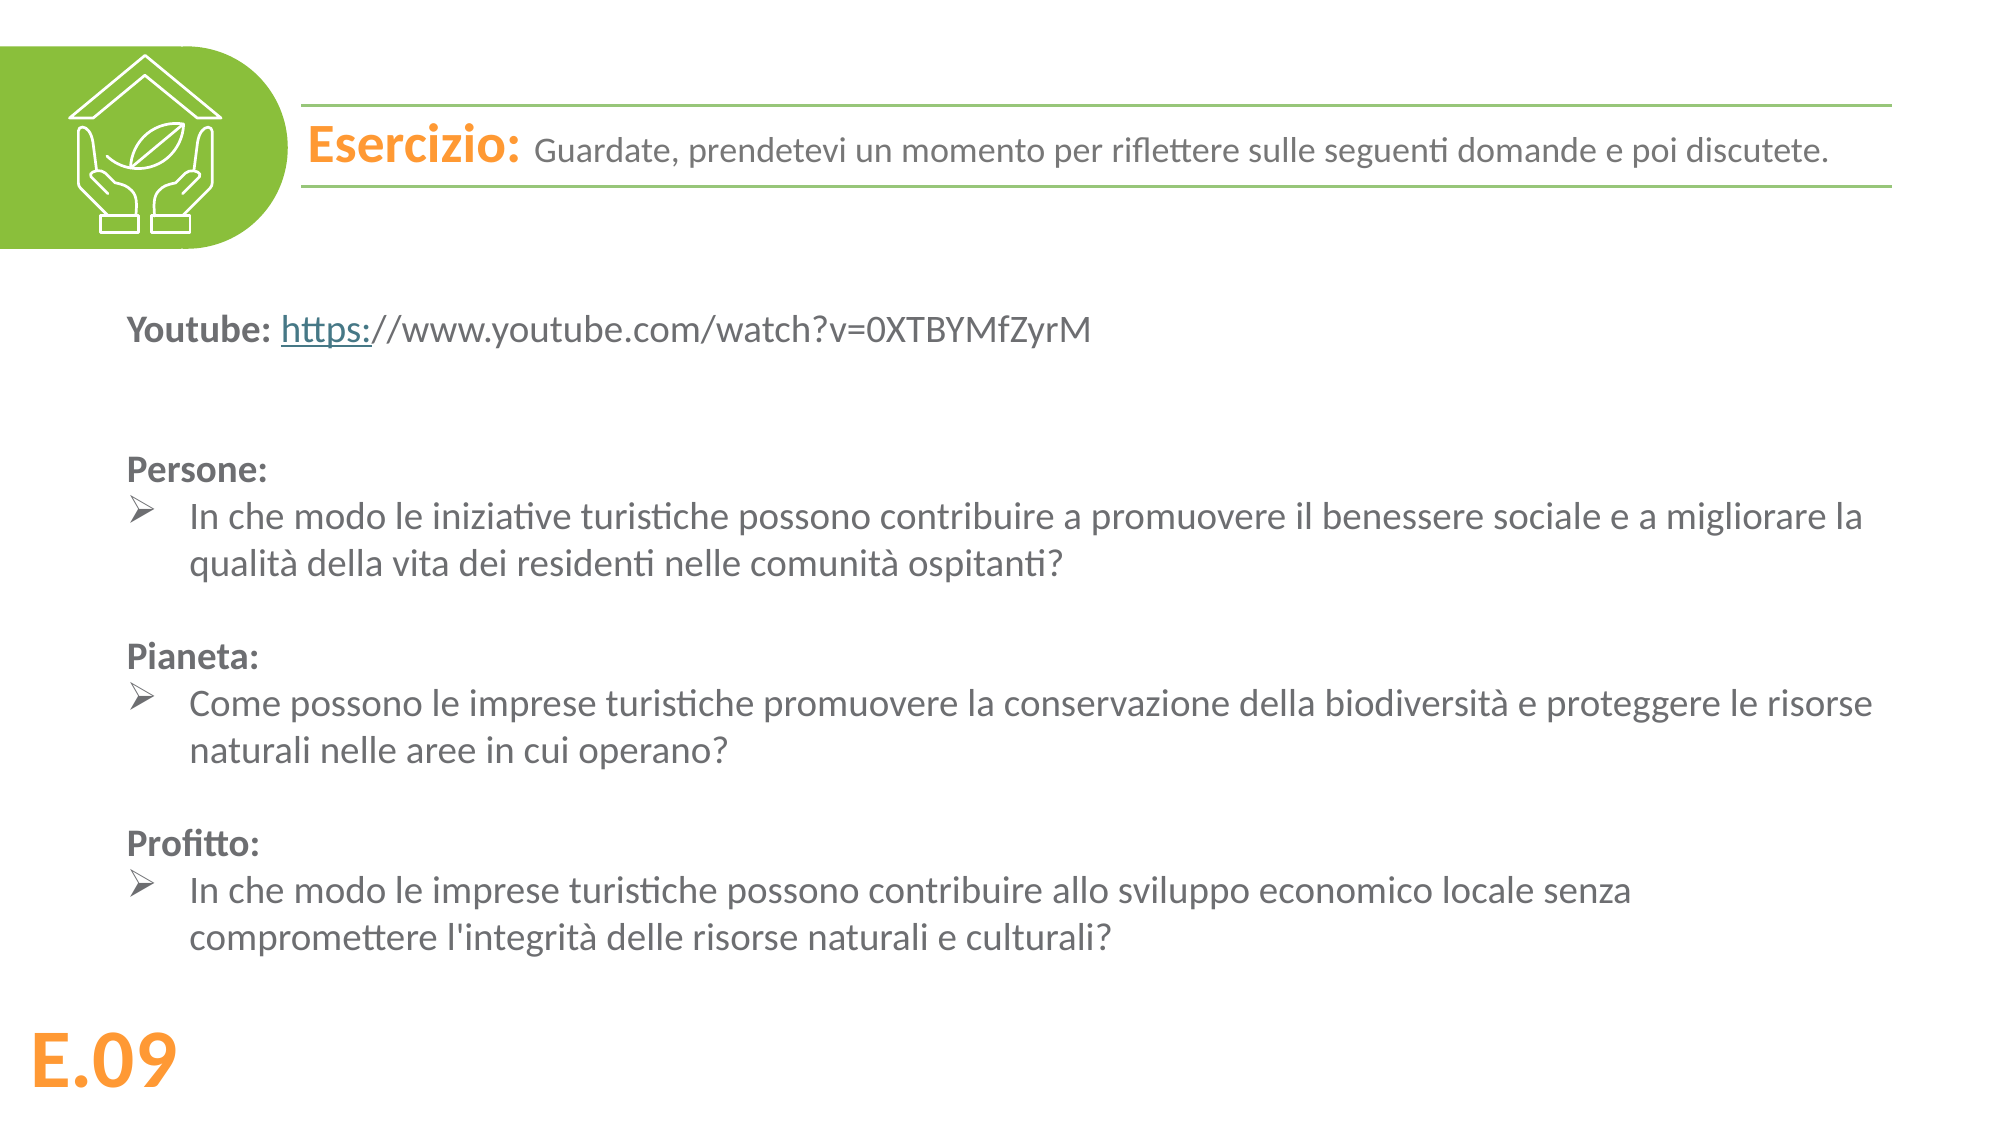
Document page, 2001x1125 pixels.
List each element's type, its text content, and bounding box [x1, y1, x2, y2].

list Youtube: https://www.youtube.com/watch?v=0XTBYMfZyrM Persone: In che modo le iniziative turistiche possono contribuire a promuovere il benessere sociale e a migliorare la qualità della vita dei residenti nelle comunità ospitanti? Pianeta: Come possono le imprese turistiche promuovere la conservazione della biodiversità e proteggere le risorse naturali nelle aree in cui operano? Profitto: In che modo le imprese turistiche possono contribuire allo sviluppo economico locale senza compromettere l'integrità delle risorse naturali e culturali? [106, 283, 1904, 998]
text_box E.09 [10, 1019, 298, 1125]
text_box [68, 54, 222, 233]
list Esercizio: Guardate, prendetevi un momento per riflettere sulle seguenti domande e poi discutete. [287, 77, 1962, 249]
text_box [0, 46, 288, 249]
